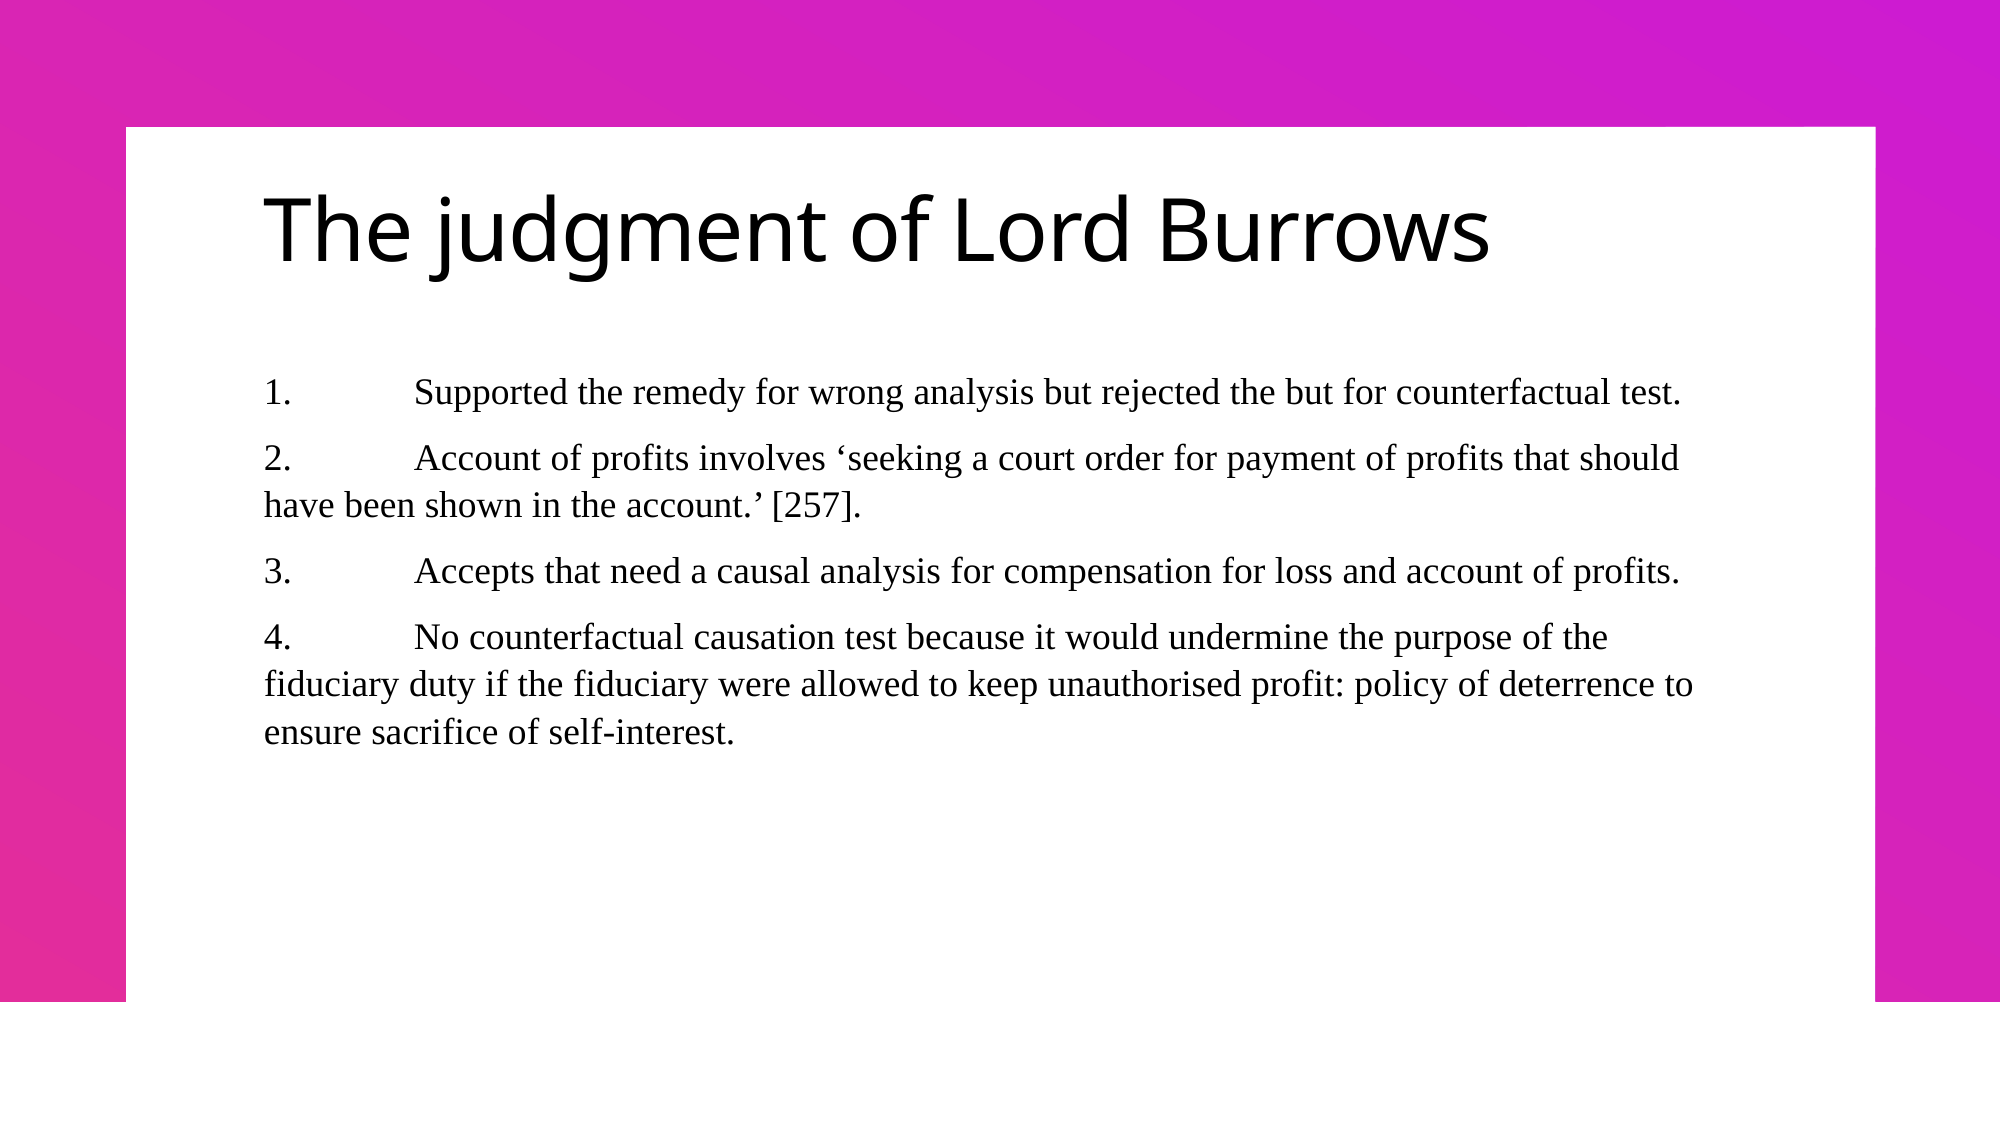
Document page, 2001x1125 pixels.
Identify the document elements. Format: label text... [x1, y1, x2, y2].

title The judgment of Lord Burrows [248, 174, 1749, 317]
list 1. Supported the remedy for wrong analysis but rejected the but for counterfactual test. 2. Account of profits involves ‘seeking a court order for payment of profits that should have been shown in the account.’ [257]. 3. Accepts that need a causal analysis for compensation for loss and account of profits. 4. No counterfactual causation test because it would undermine the purpose of the fiduciary duty if the fiduciary were allowed to keep unauthorised profit: policy of deterrence to ensure sacrifice of self-interest. [248, 357, 1749, 1001]
